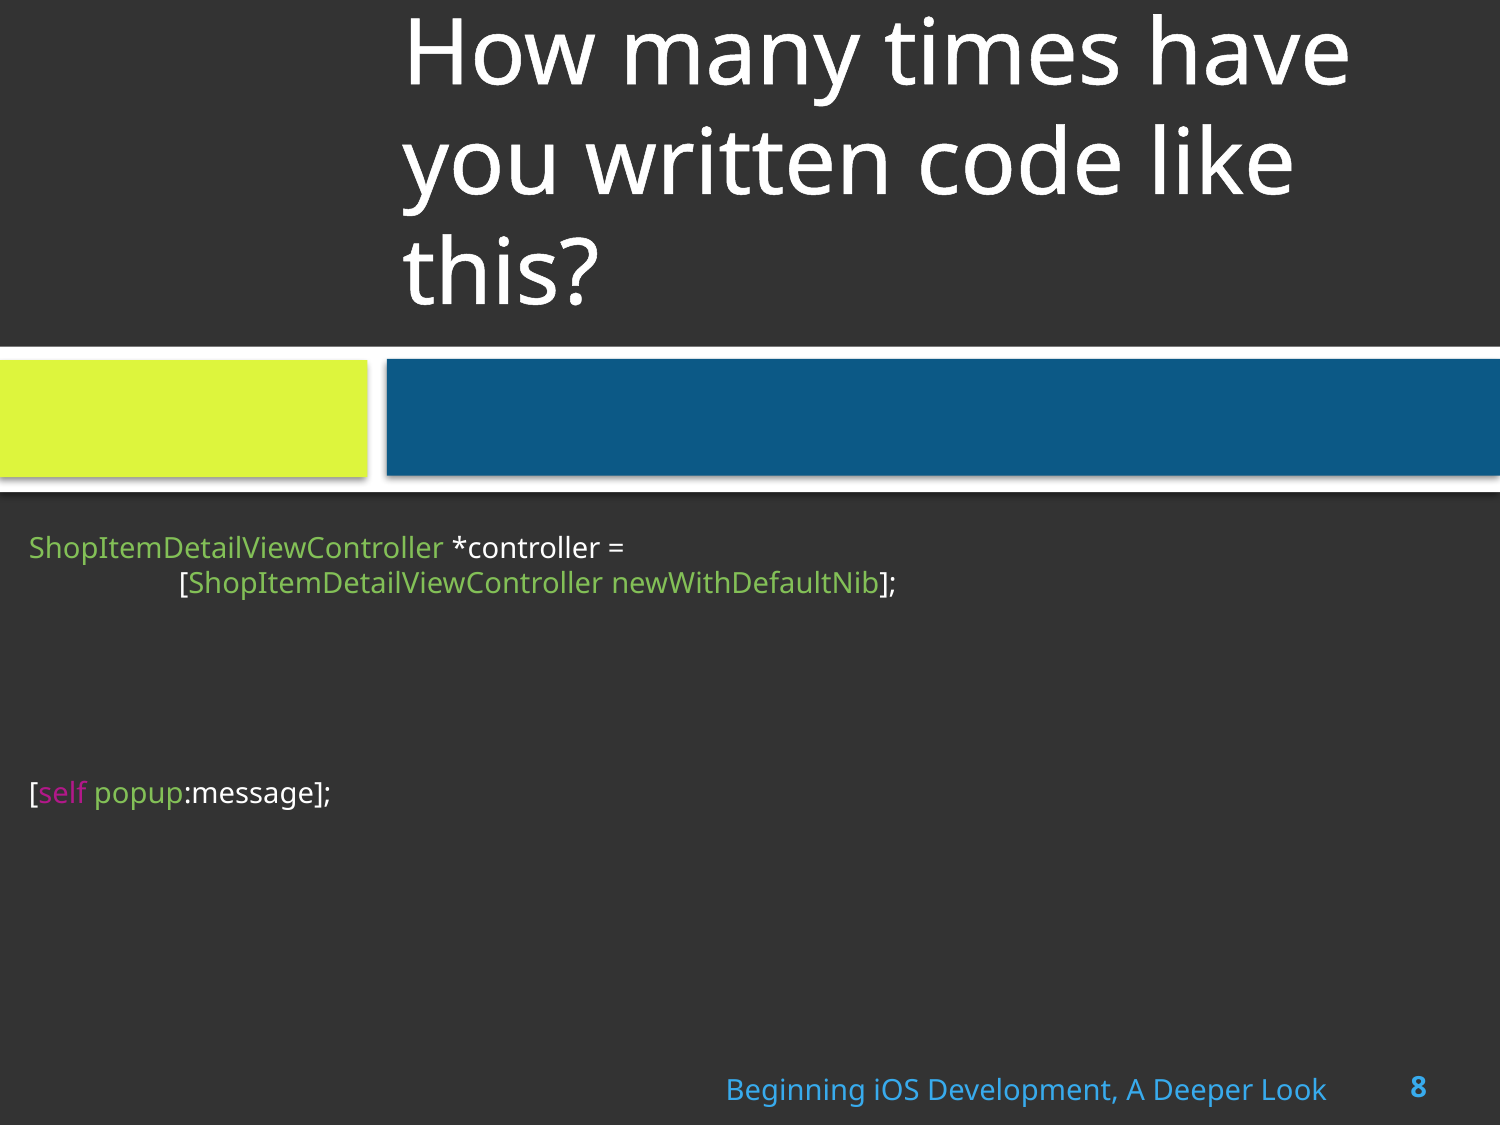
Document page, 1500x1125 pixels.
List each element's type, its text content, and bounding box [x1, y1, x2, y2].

slide_number 8 [1350, 1057, 1488, 1120]
text_box [self popup:message]; [14, 767, 1488, 818]
subtitle [387, 359, 1488, 473]
title How many times have you written code like this? [387, 29, 1450, 330]
footer Beginning iOS Development, A Deeper Look [379, 1058, 1343, 1119]
text_box ShopItemDetailViewController *controller = [ShopItemDetailViewController newWithDefaultNib]; [14, 522, 1484, 608]
